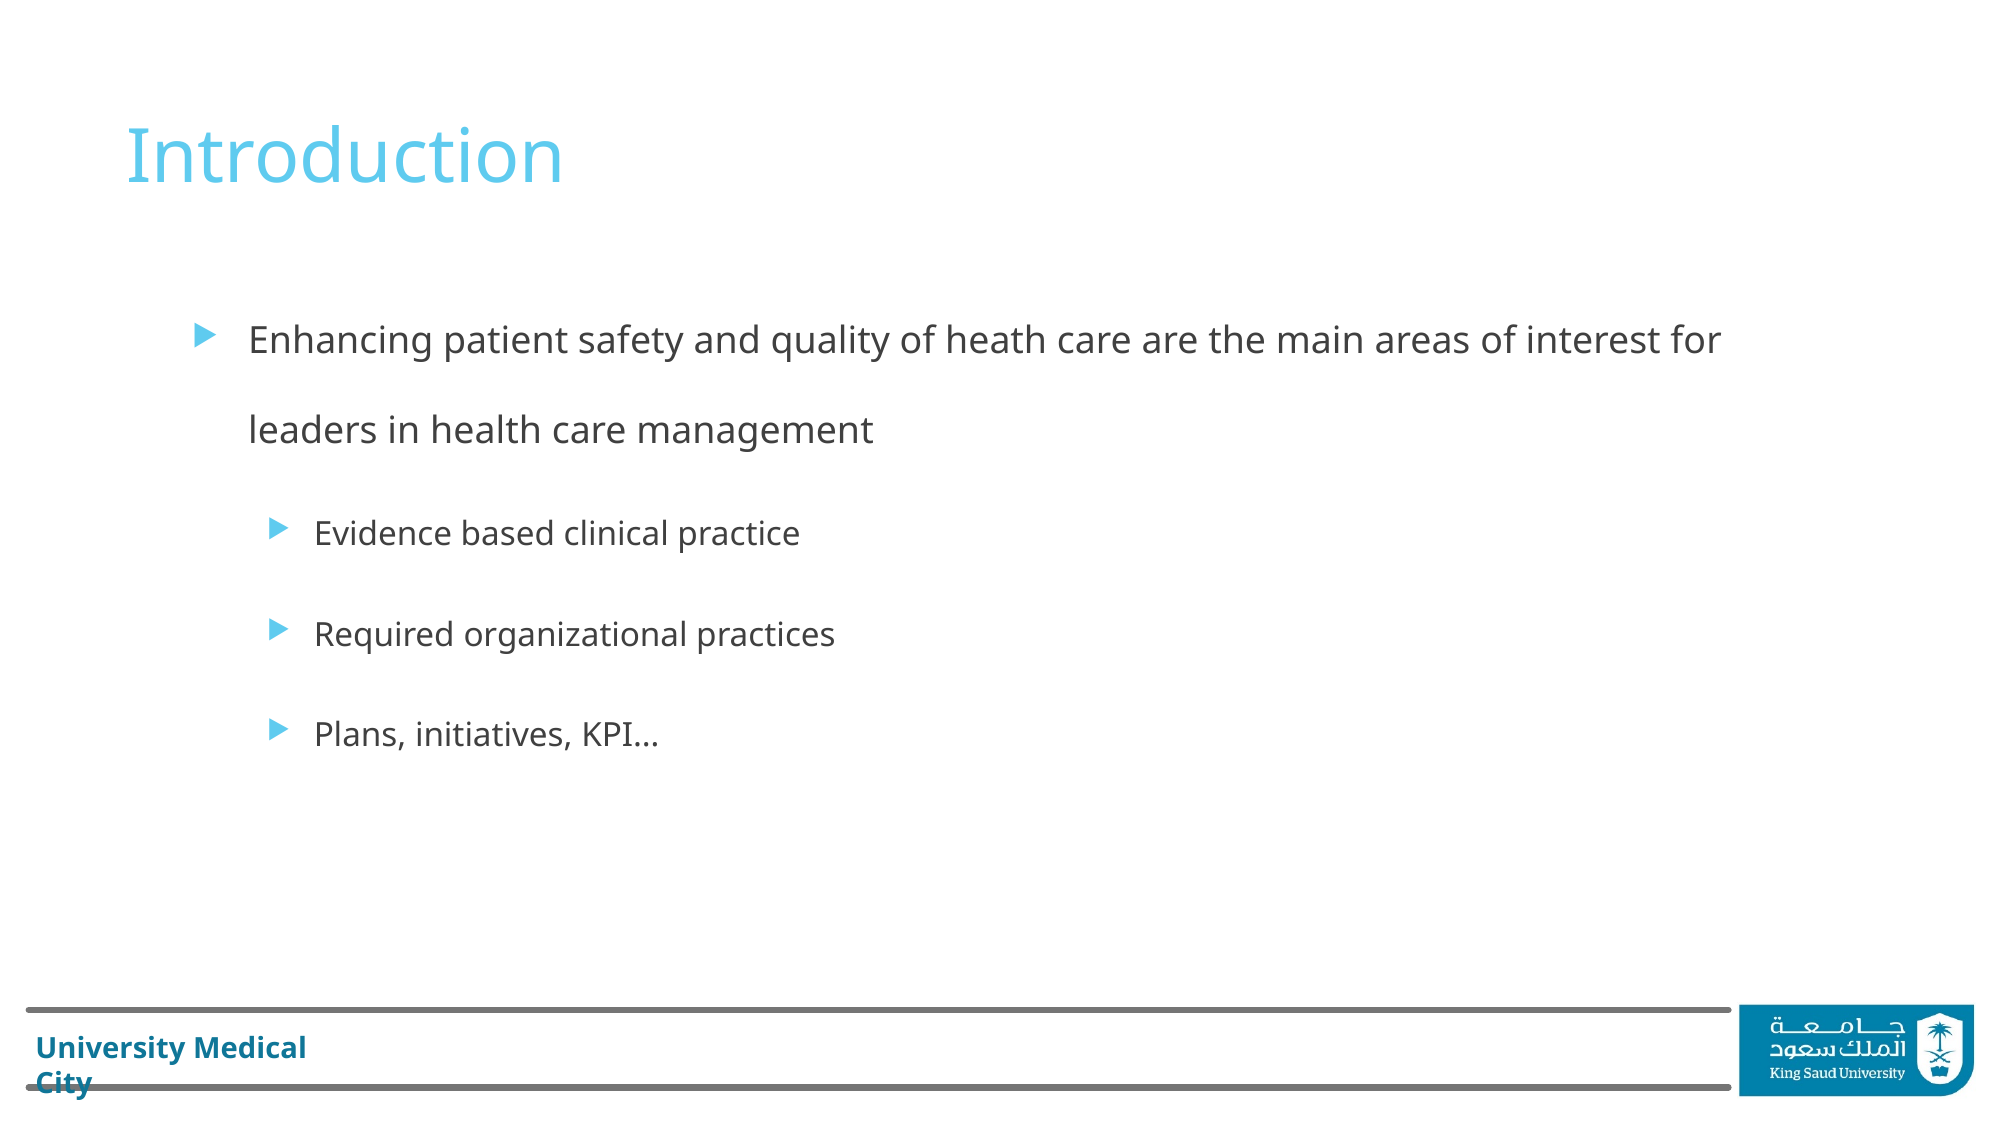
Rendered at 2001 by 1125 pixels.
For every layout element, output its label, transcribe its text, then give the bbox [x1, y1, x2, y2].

picture [1737, 1002, 1976, 1099]
title Introduction [111, 99, 1522, 317]
list Enhancing patient safety and quality of heath care are the main areas of interest for leaders in health care management Evidence based clinical practice Required organizational practices Plans, initiatives, KPI… [176, 264, 1806, 901]
